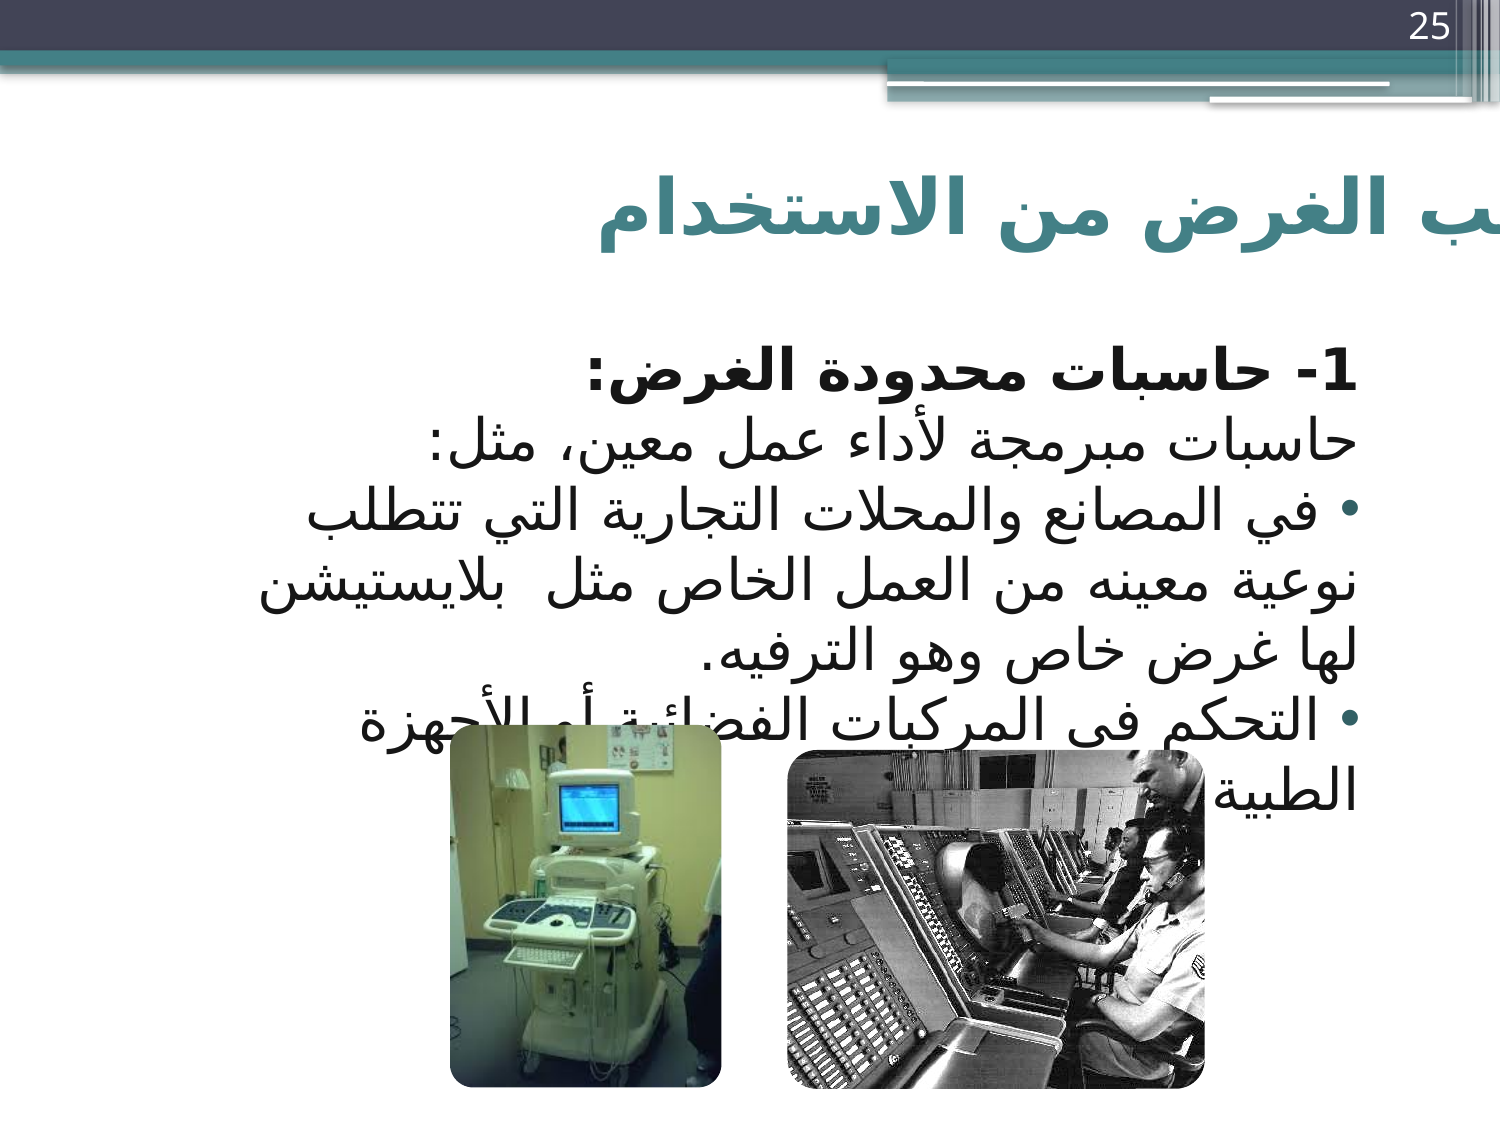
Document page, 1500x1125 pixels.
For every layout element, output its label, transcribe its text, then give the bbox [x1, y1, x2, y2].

slide_number 25 [1341, 0, 1466, 61]
text_box 1- حاسبات محدودة الغرض: حاسبات مبرمجة لأداء عمل معين، مثل: في المصانع والمحلات التجارية التي تتطلب نوعية معينه من العمل الخاص مثل بلايستيشن لها غرض خاص وهو الترفيه. التحكم في المركبات الفضائية أو الأجهزة الطبية وغيرها. [187, 324, 1375, 950]
picture [787, 749, 1205, 1090]
picture [449, 724, 722, 1088]
text_box حسب الغرض من الاستخدام [581, 149, 1500, 258]
